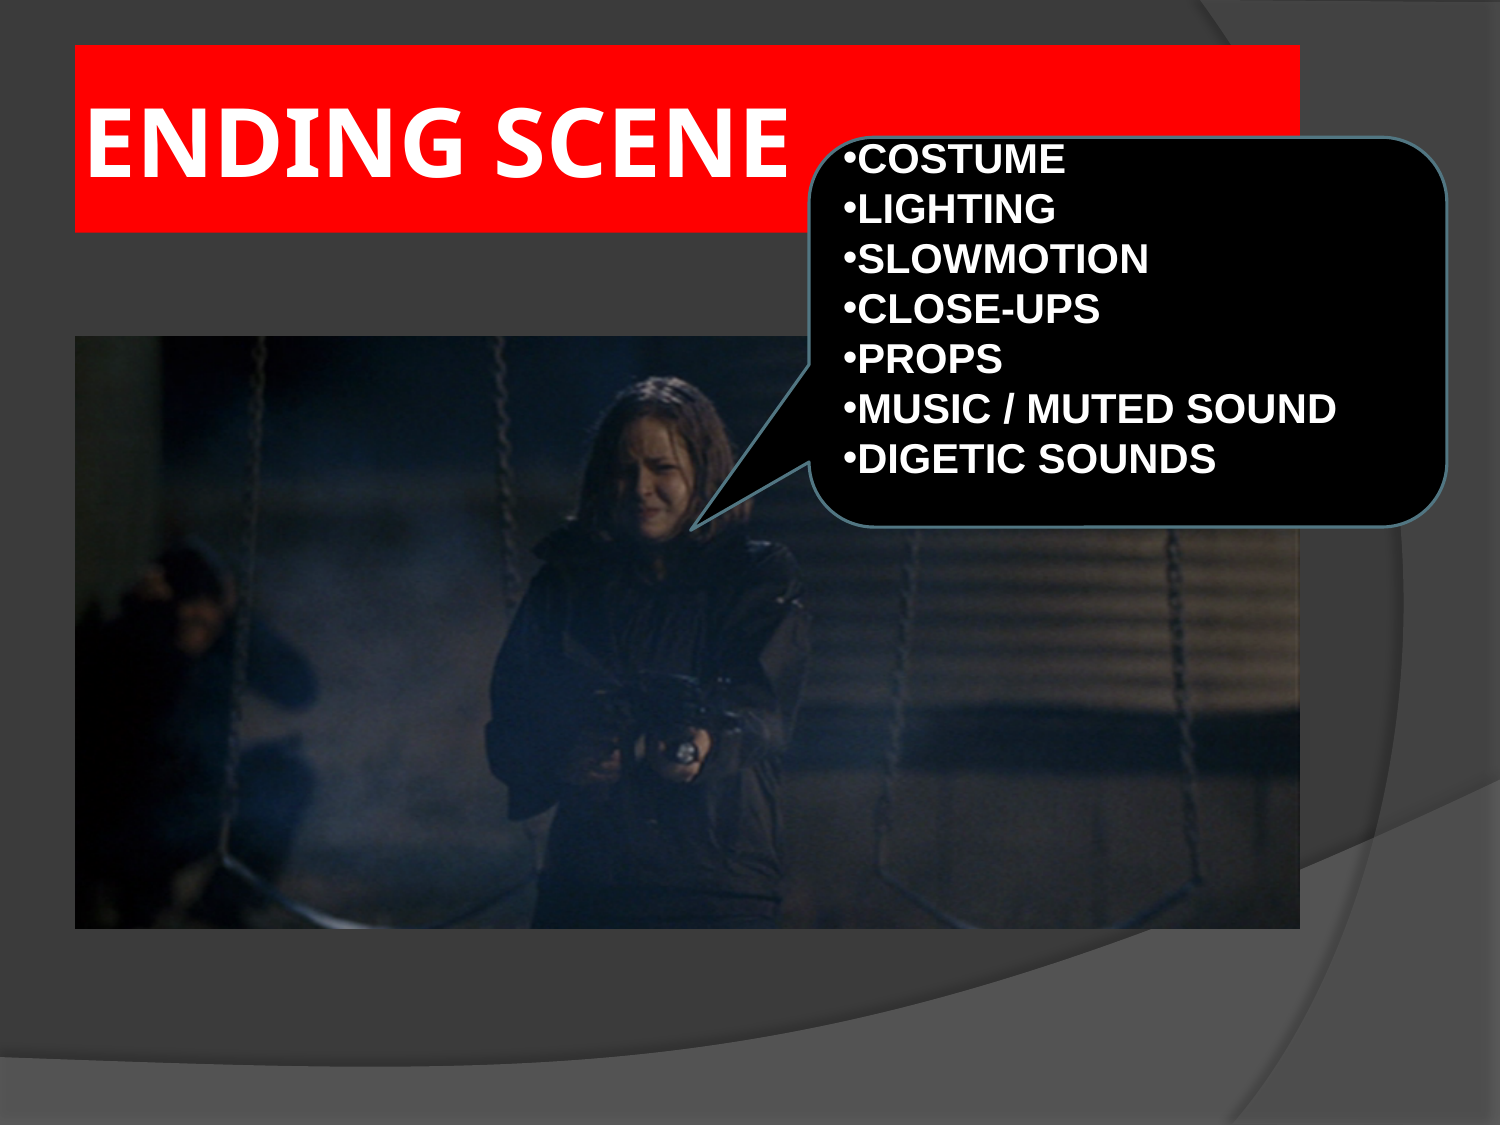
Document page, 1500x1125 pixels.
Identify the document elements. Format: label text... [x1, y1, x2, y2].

text_box COSTUME LIGHTING SLOWMOTION CLOSE-UPS PROPS MUSIC / MUTED SOUND DIGETIC SOUNDS [807, 135, 1449, 529]
title ENDING SCENE [75, 45, 1300, 233]
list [74, 336, 1301, 929]
